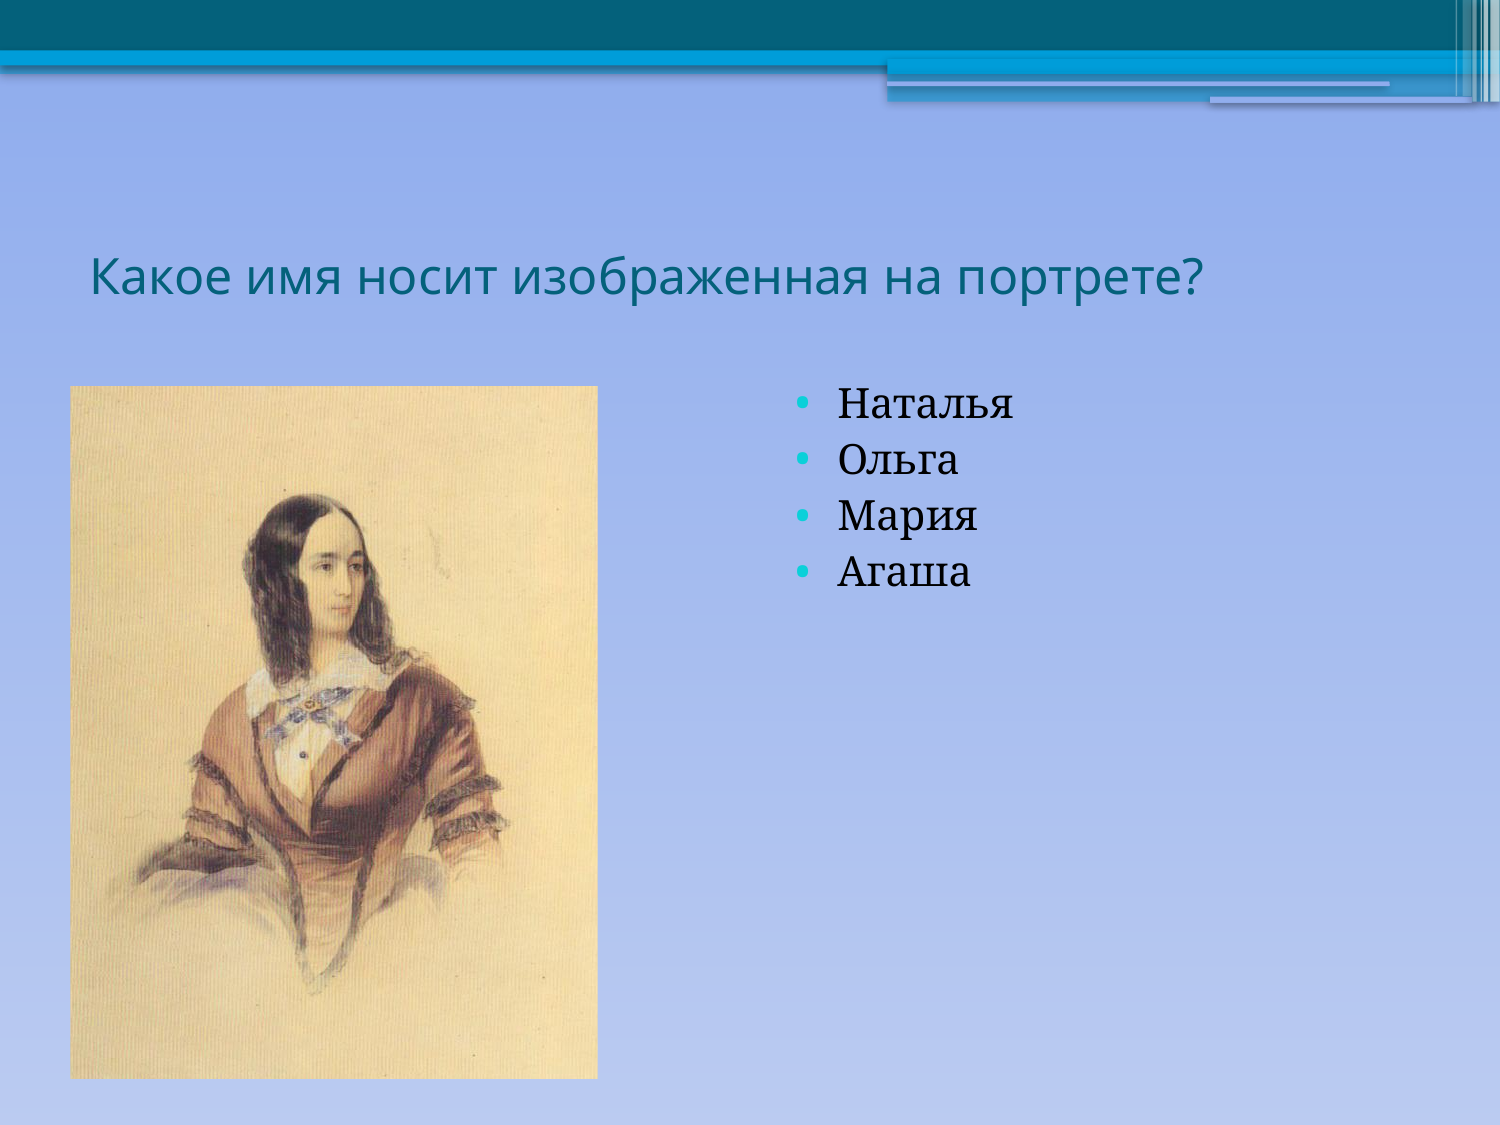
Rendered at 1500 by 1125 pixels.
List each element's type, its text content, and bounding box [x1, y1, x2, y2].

list Наталья Ольга Мария Агаша [762, 368, 1425, 1112]
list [70, 386, 598, 1079]
title Какое имя носит изображенная на портрете? [75, 187, 1425, 363]
